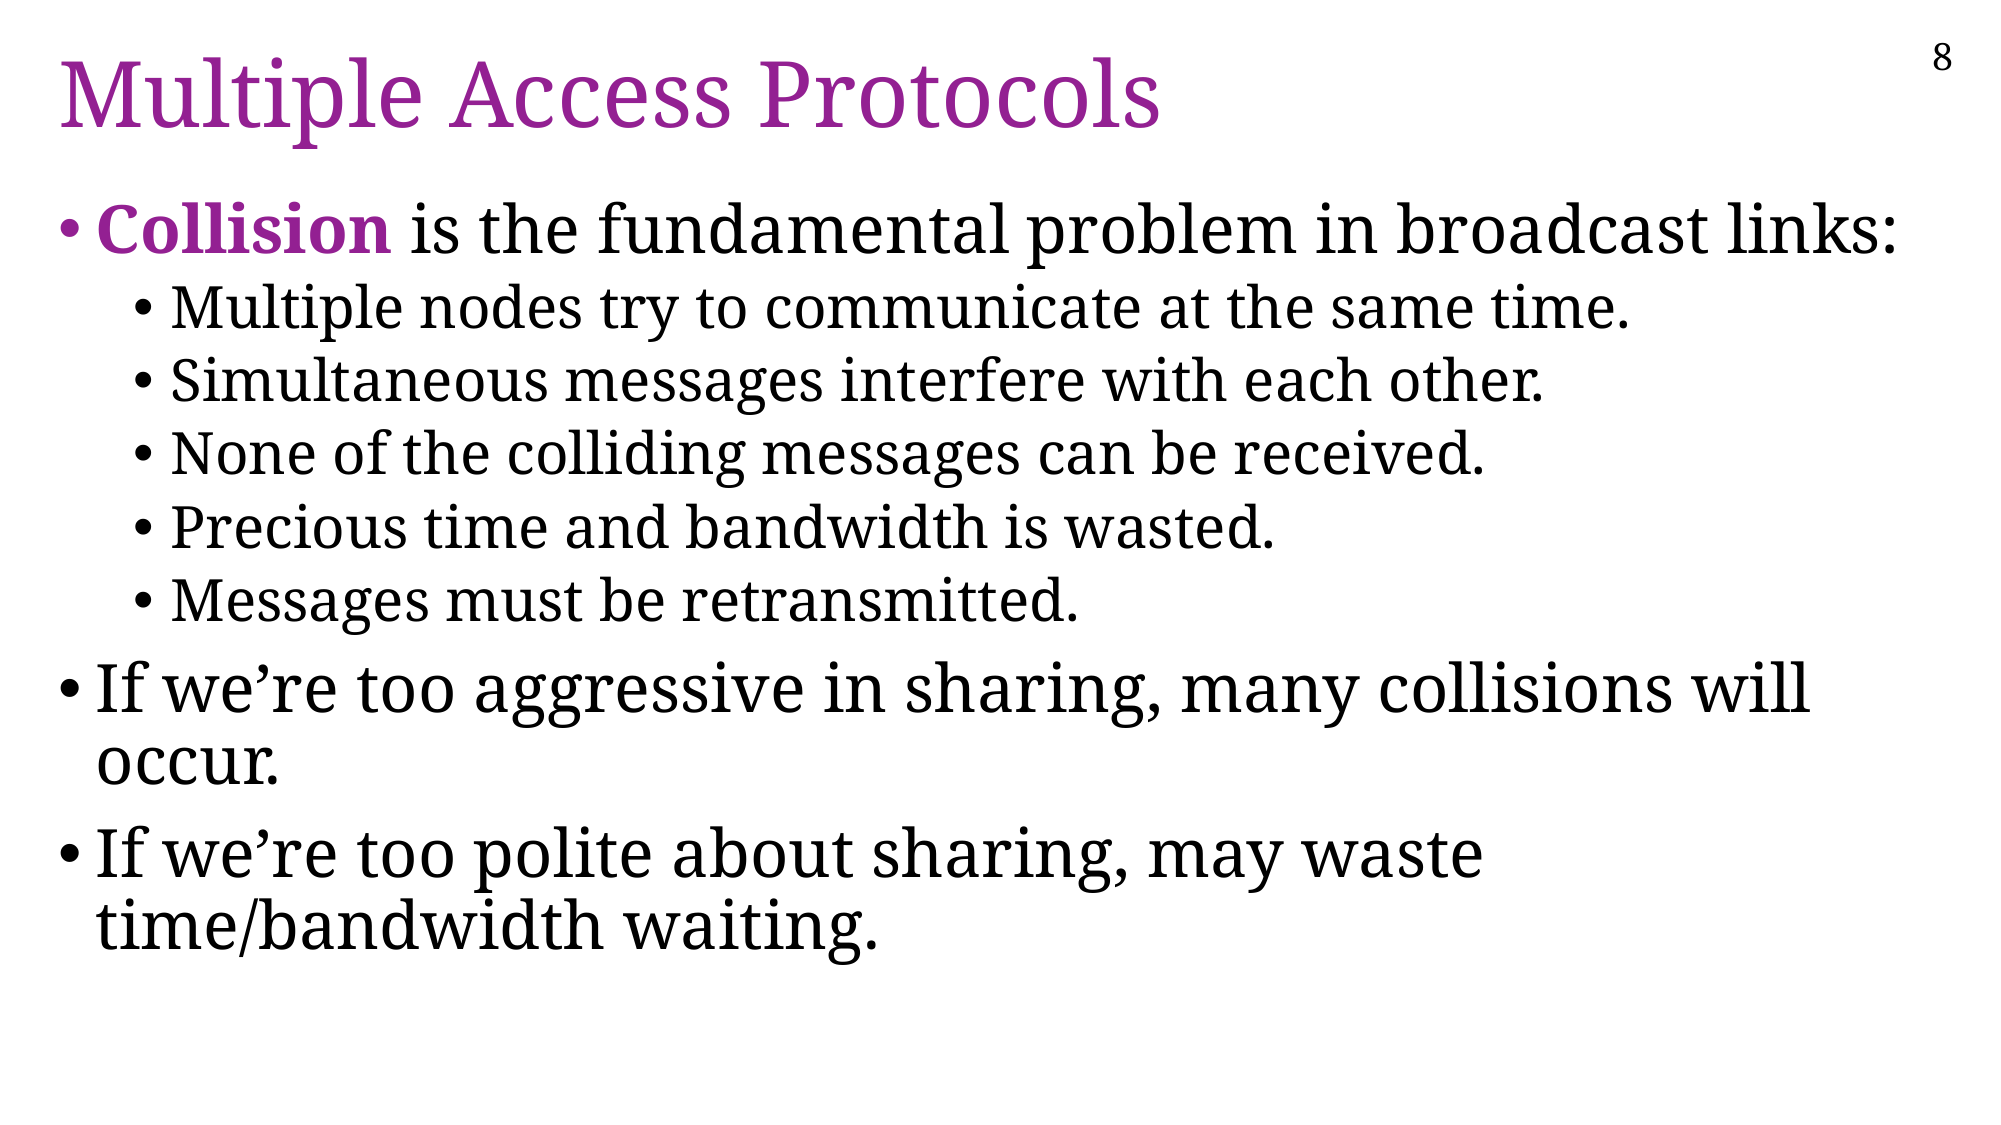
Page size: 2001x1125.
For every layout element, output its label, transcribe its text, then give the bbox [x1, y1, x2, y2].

title Multiple Access Protocols [43, 25, 1953, 171]
list Collision is the fundamental problem in broadcast links: Multiple nodes try to communicate at the same time. Simultaneous messages interfere with each other. None of the colliding messages can be received. Precious time and bandwidth is wasted. Messages must be retransmitted. If we’re too aggressive in sharing, many collisions will occur. If we’re too polite about sharing, may waste time/bandwidth waiting. [43, 188, 1953, 1106]
